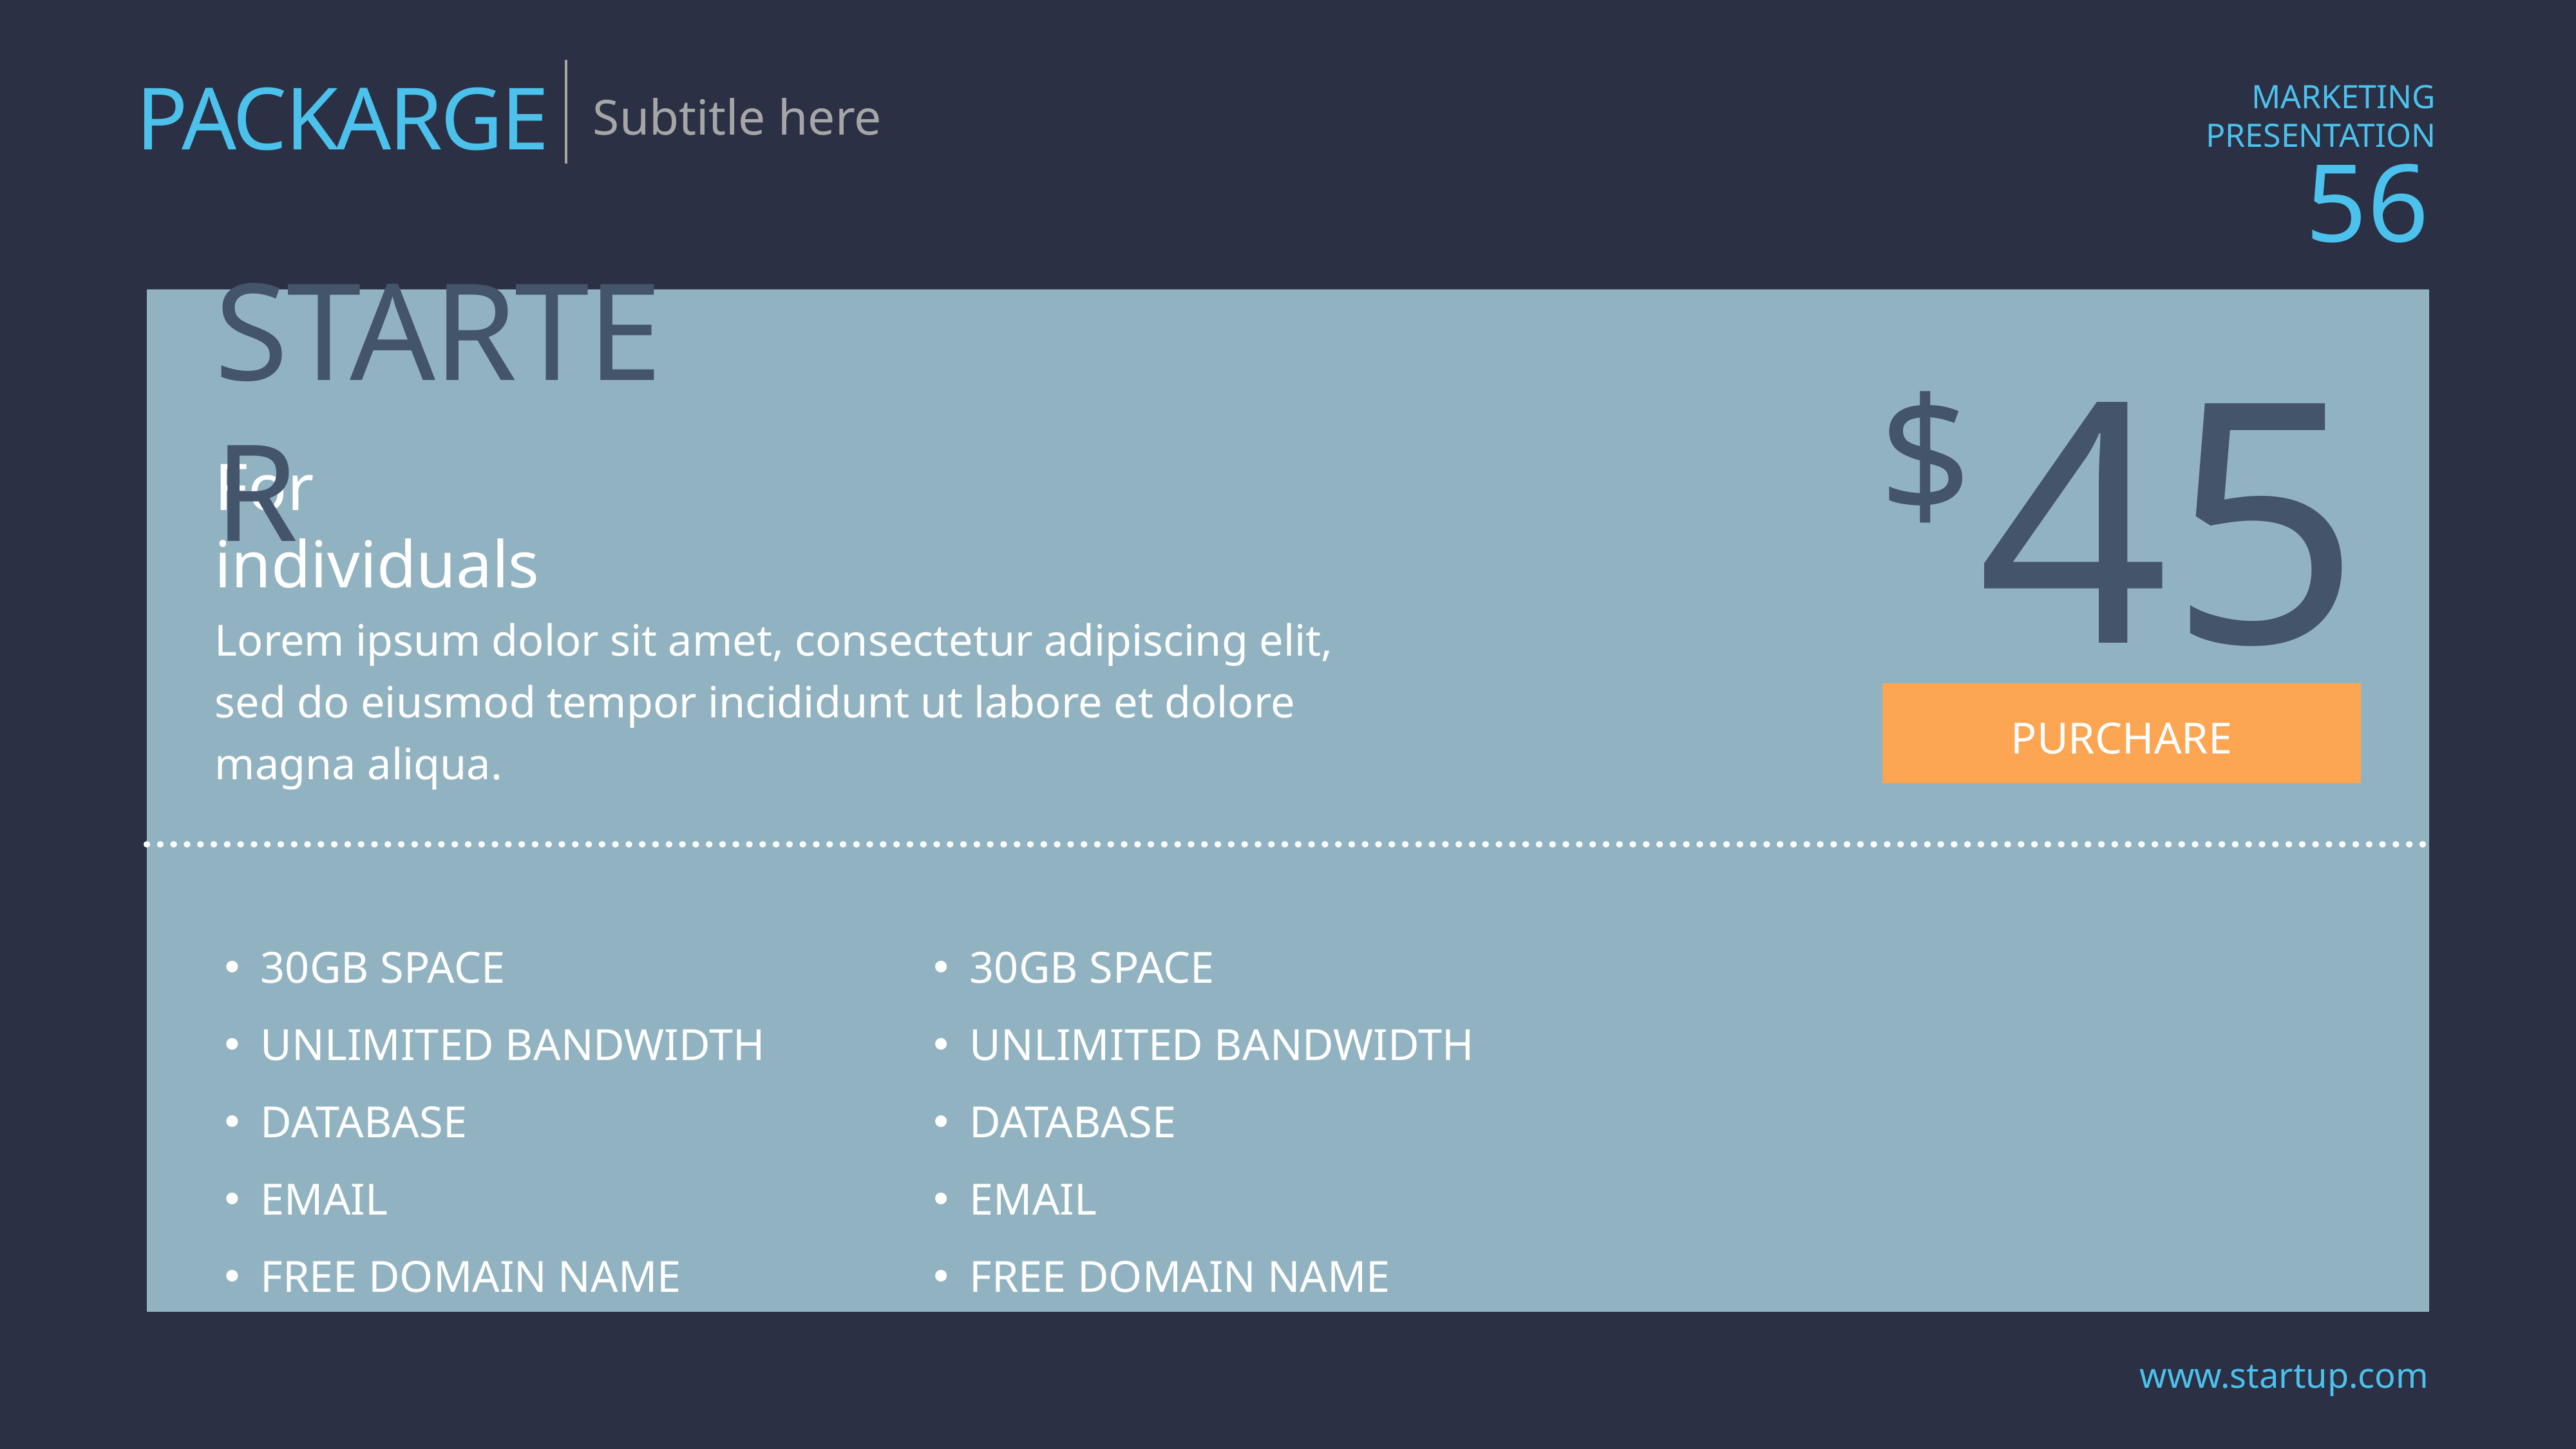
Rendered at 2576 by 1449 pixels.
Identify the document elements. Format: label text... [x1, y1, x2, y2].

text_box Subtitle here [583, 81, 891, 149]
text_box STARTER [214, 246, 735, 569]
text_box Lorem ipsum dolor sit amet, consectetur adipiscing elit, sed do eiusmod tempor incididunt ut labore et dolore magna aliqua. [214, 603, 1353, 788]
text_box 45 [1951, 307, 2362, 683]
text_box 30GB SPACE UNLIMITED BANDWIDTH DATABASE EMAIL FREE DOMAIN NAME 30GB SPACE UNLIMITED BANDWIDTH DATABASE EMAIL FREE DOMAIN NAME [214, 909, 2362, 1338]
text_box PURCHARE [2011, 710, 2233, 762]
text_box $ [1879, 352, 1972, 546]
text_box [1882, 683, 2362, 784]
text_box [146, 289, 2430, 1312]
text_box PACKARGE [136, 63, 549, 167]
text_box For individuals [214, 569, 650, 601]
